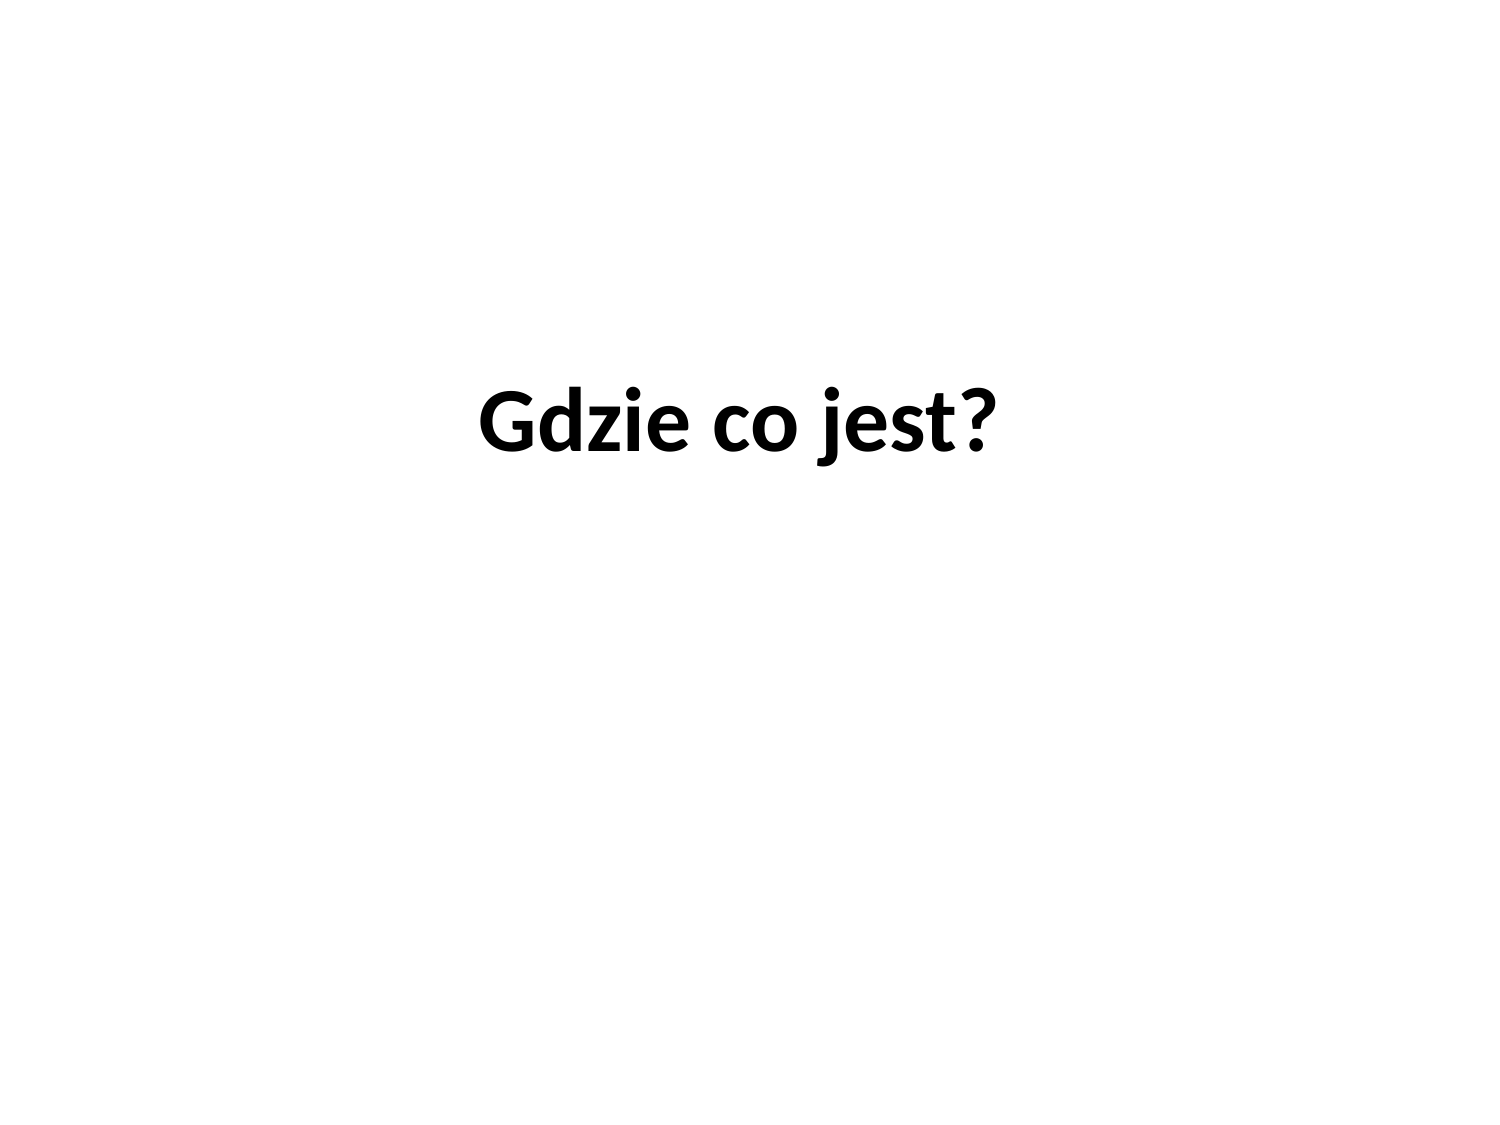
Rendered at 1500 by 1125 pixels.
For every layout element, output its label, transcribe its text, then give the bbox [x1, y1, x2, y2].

title Gdzie co jest? [112, 349, 1388, 591]
